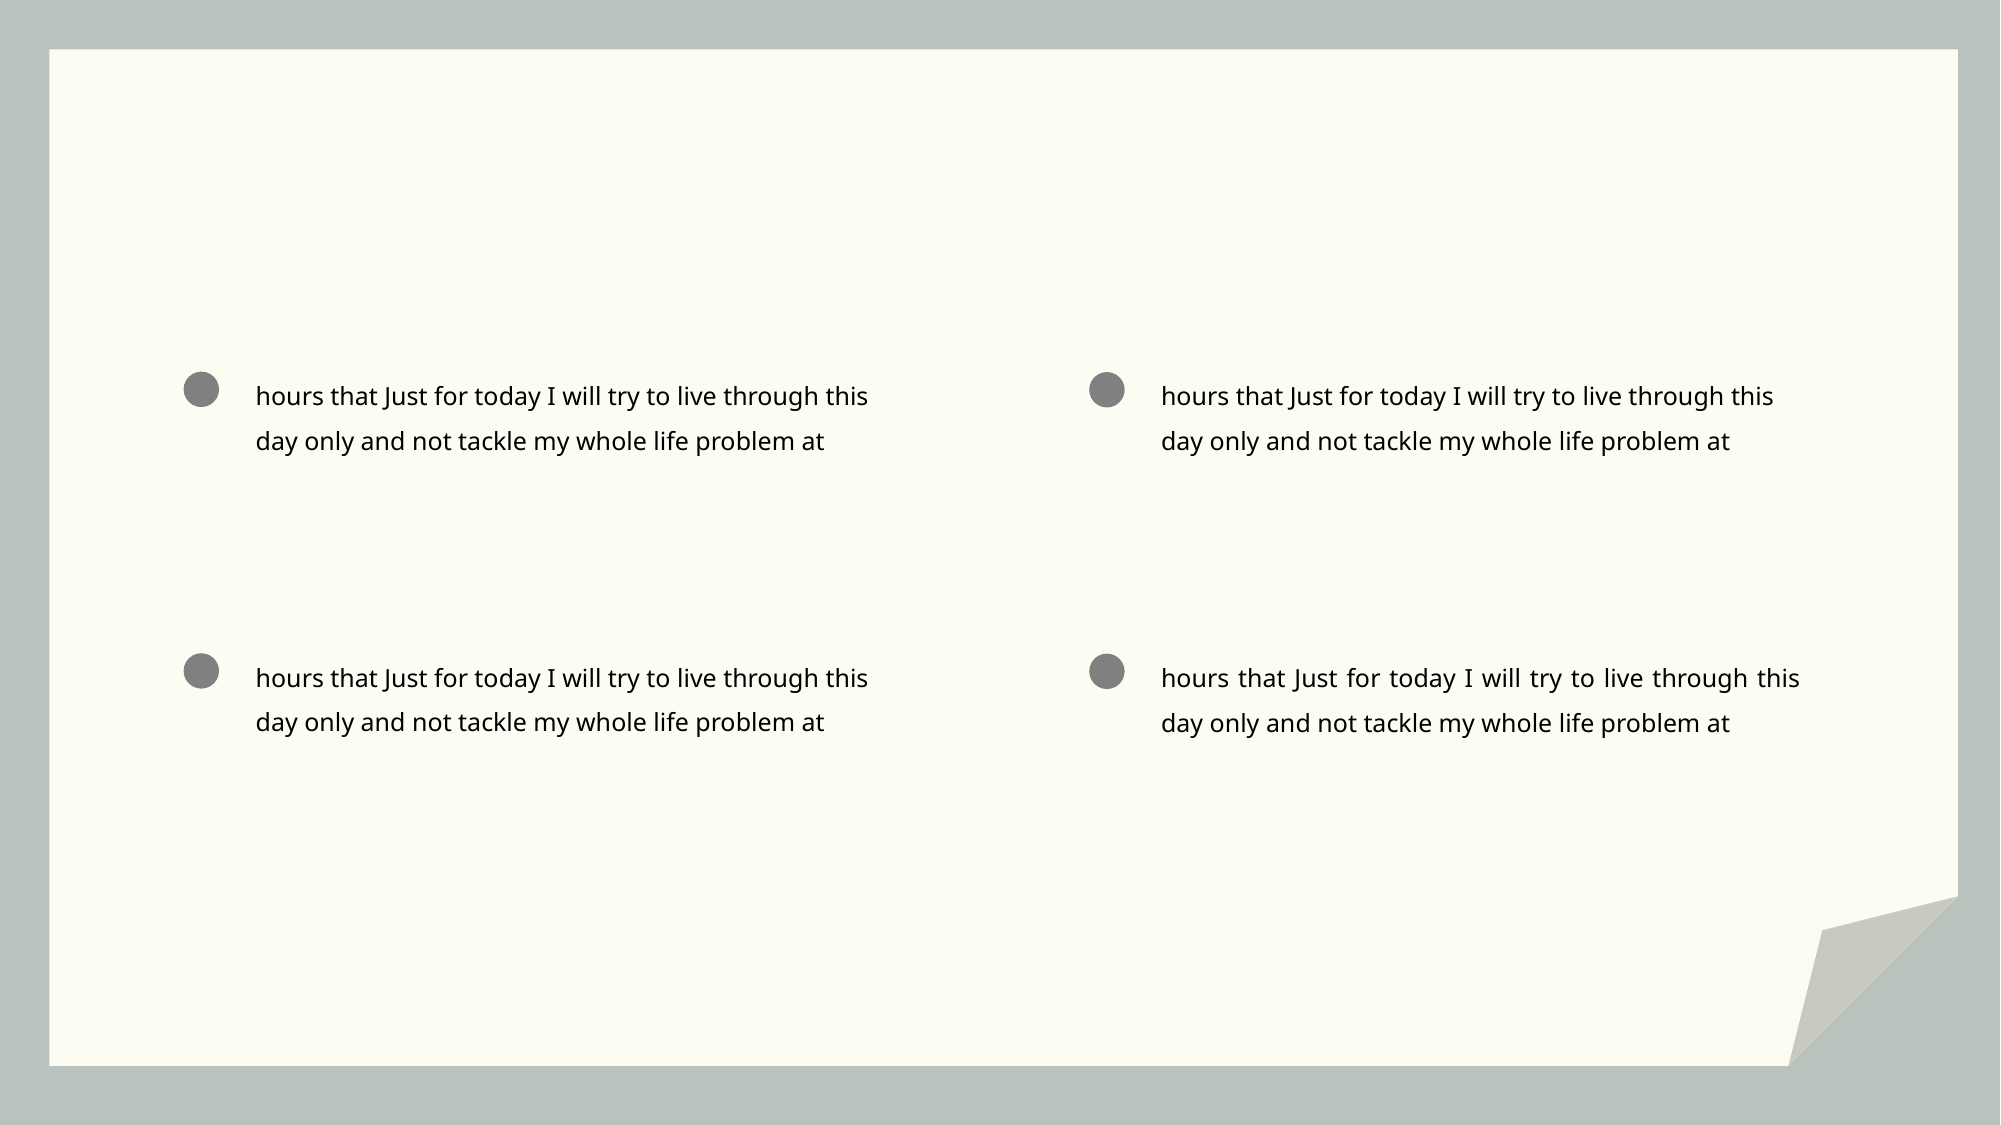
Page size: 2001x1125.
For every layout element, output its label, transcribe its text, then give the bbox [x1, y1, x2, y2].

text_box hours that Just for today I will try to live through this day only and not tackle my whole life problem at [1146, 358, 1817, 463]
text_box hours that Just for today I will try to live through this day only and not tackle my whole life problem at [240, 358, 911, 463]
text_box [48, 48, 1962, 1067]
text_box [182, 370, 221, 409]
text_box hours that Just for today I will try to live through this day only and not tackle my whole life problem at [1146, 640, 1817, 745]
text_box hours that Just for today I will try to live through this day only and not tackle my whole life problem at [240, 639, 911, 745]
text_box [182, 652, 221, 690]
text_box [1088, 652, 1126, 691]
text_box [1088, 371, 1126, 409]
